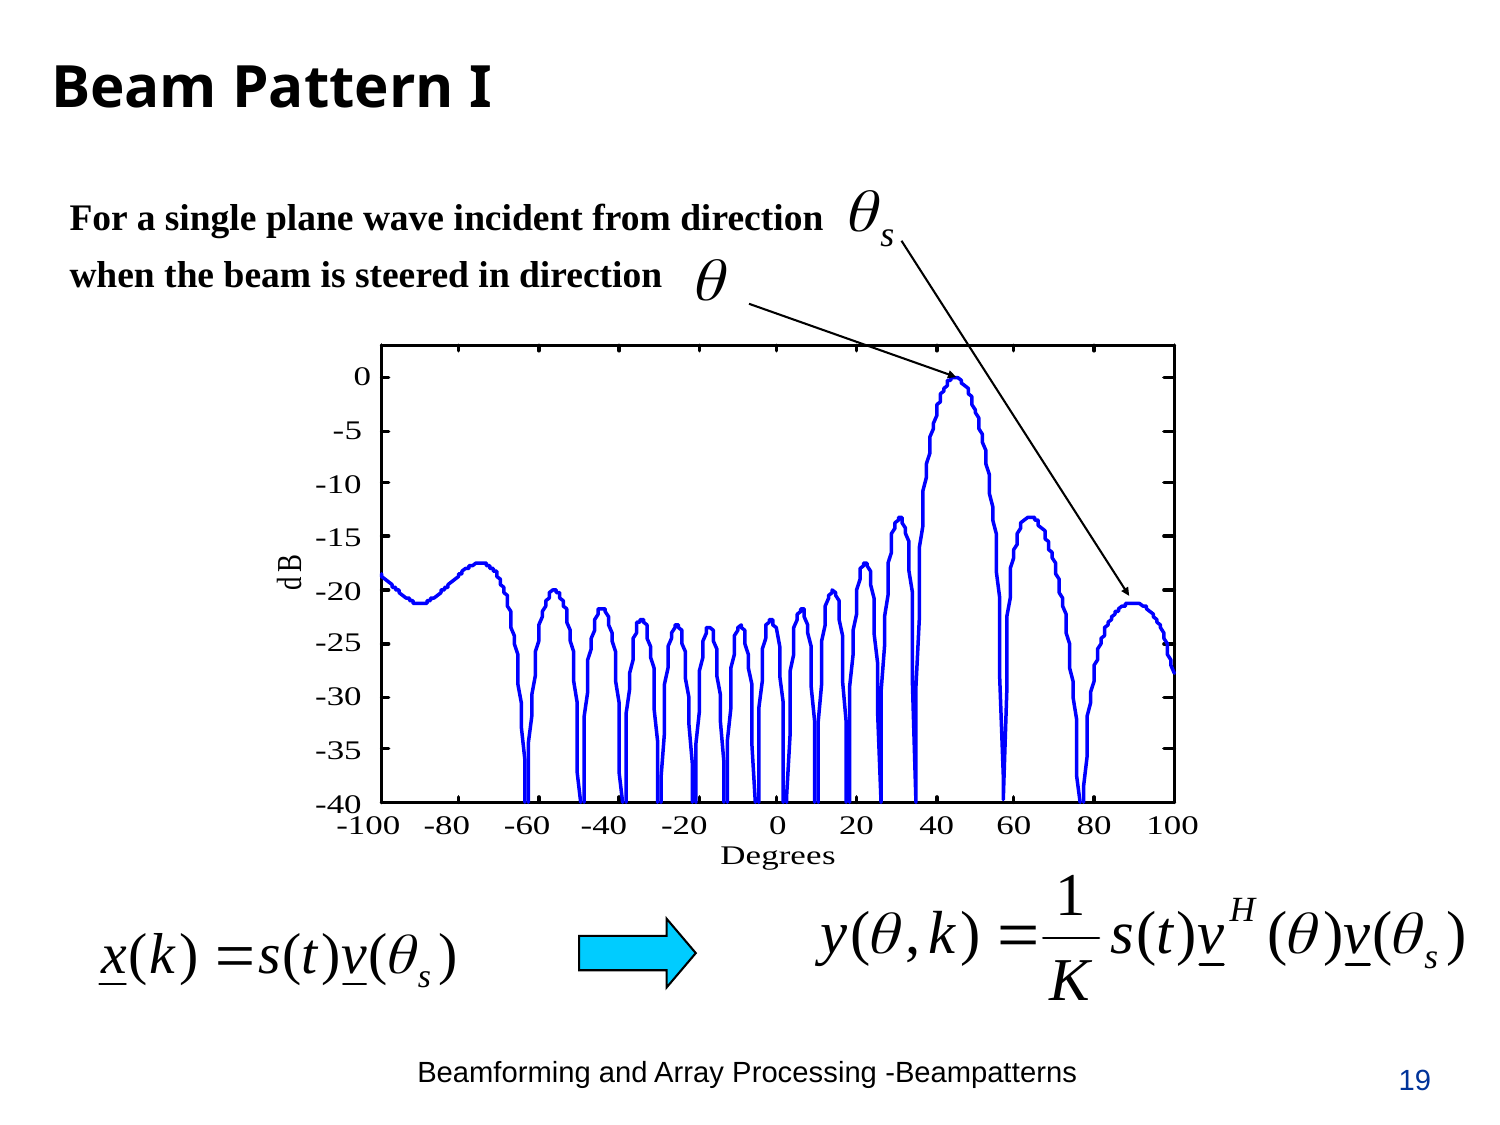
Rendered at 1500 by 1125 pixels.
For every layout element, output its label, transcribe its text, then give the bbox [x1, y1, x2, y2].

picture [266, 342, 1203, 894]
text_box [89, 915, 466, 1003]
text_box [805, 856, 1476, 1015]
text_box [687, 244, 740, 317]
title Beam Pattern I [35, 41, 965, 167]
slide_number 19 [1207, 1055, 1447, 1102]
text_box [840, 169, 908, 262]
text_box [579, 918, 696, 988]
list For a single plane wave incident from direction when the beam is steered in direction [54, 181, 876, 311]
